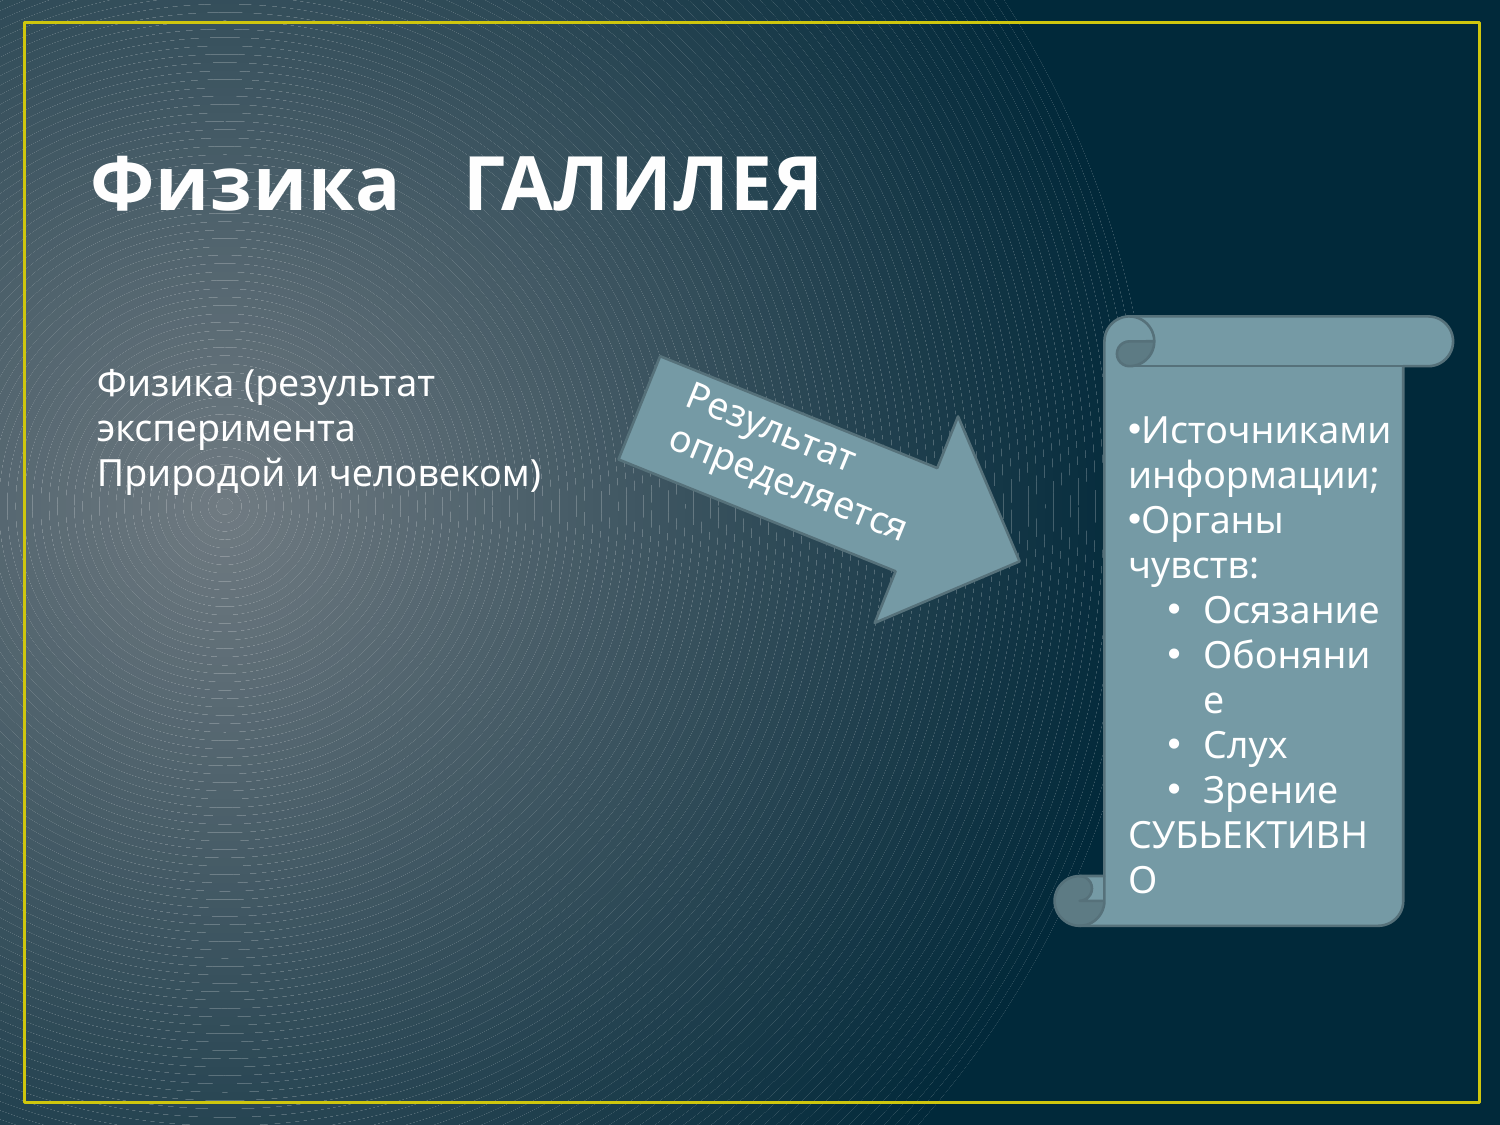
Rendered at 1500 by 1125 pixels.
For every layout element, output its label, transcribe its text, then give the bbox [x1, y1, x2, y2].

text_box Источниками информации; Органы чувств: Осязание Обоняние Слух Зрение СУБЬЕКТИВНО [1113, 398, 1407, 999]
text_box [617, 355, 1021, 625]
text_box Результат определяется [647, 358, 959, 567]
title Физика ГАЛИЛЕЯ [75, 45, 1425, 233]
text_box [1053, 315, 1455, 928]
text_box Физика (результат эксперимента Природой и человеком) [82, 351, 645, 502]
